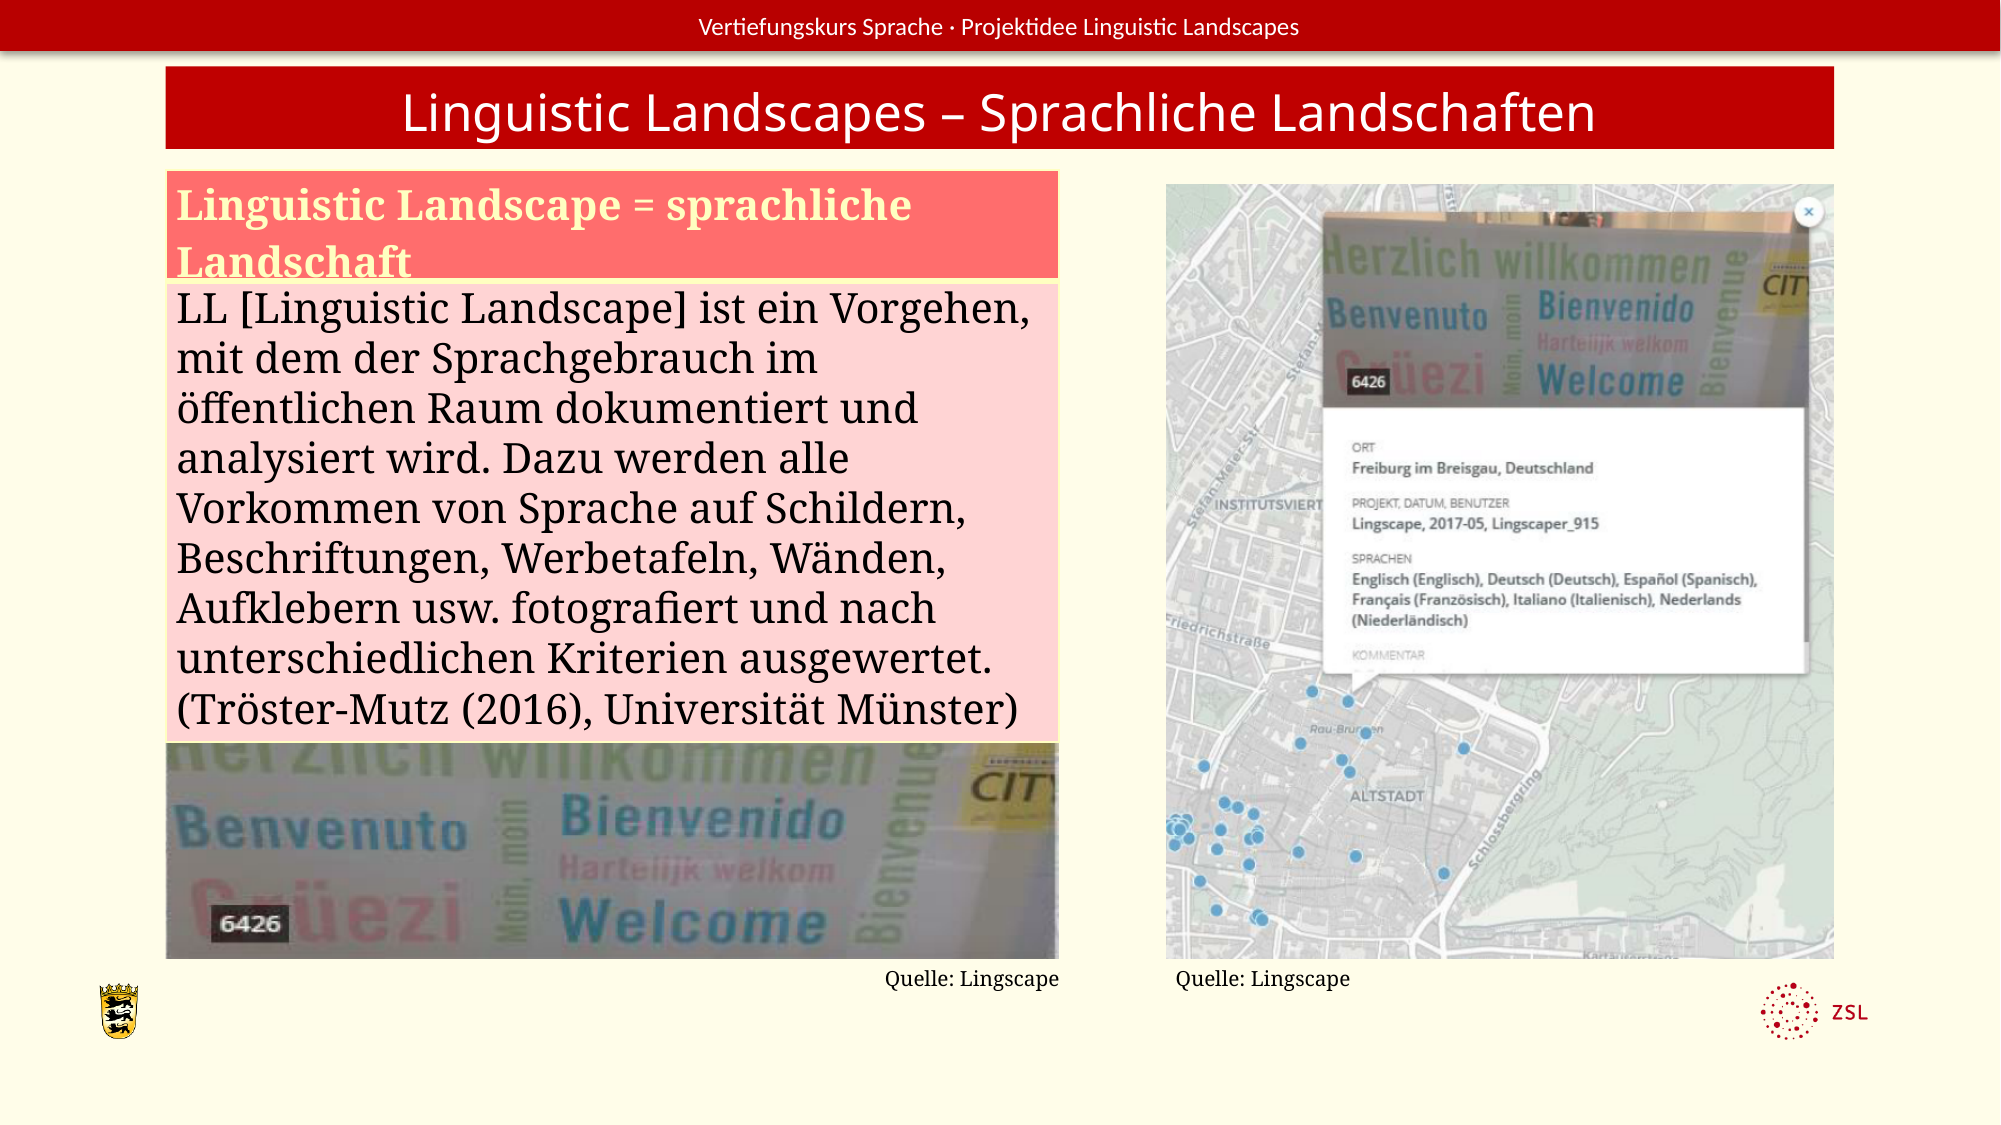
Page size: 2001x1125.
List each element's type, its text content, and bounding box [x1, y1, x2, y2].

picture [1746, 968, 1882, 1054]
table_header Linguistic Landscape = sprachliche Landschaft [167, 171, 1058, 278]
text_box Quelle: Lingscape [870, 958, 1083, 999]
table_cell LL [Linguistic Landscape] ist ein Vorgehen, mit dem der Sprachgebrauch im öffentlichen Raum dokumentiert und analysiert wird. Dazu werden alle Vorkommen von Sprache auf Schildern, Beschriftungen, Werbetafeln, Wänden, Aufklebern usw. fotografiert und nach unterschiedlichen Kriterien ausgewertet. (Tröster-Mutz (2016), Universität Münster) [167, 284, 1058, 708]
picture [165, 710, 1060, 959]
picture [98, 981, 140, 1041]
text_box Quelle: Lingscape [1160, 962, 1479, 999]
picture [1166, 184, 1835, 959]
text_box Linguistic Landscapes – Sprachliche Landschaften [165, 66, 1835, 149]
